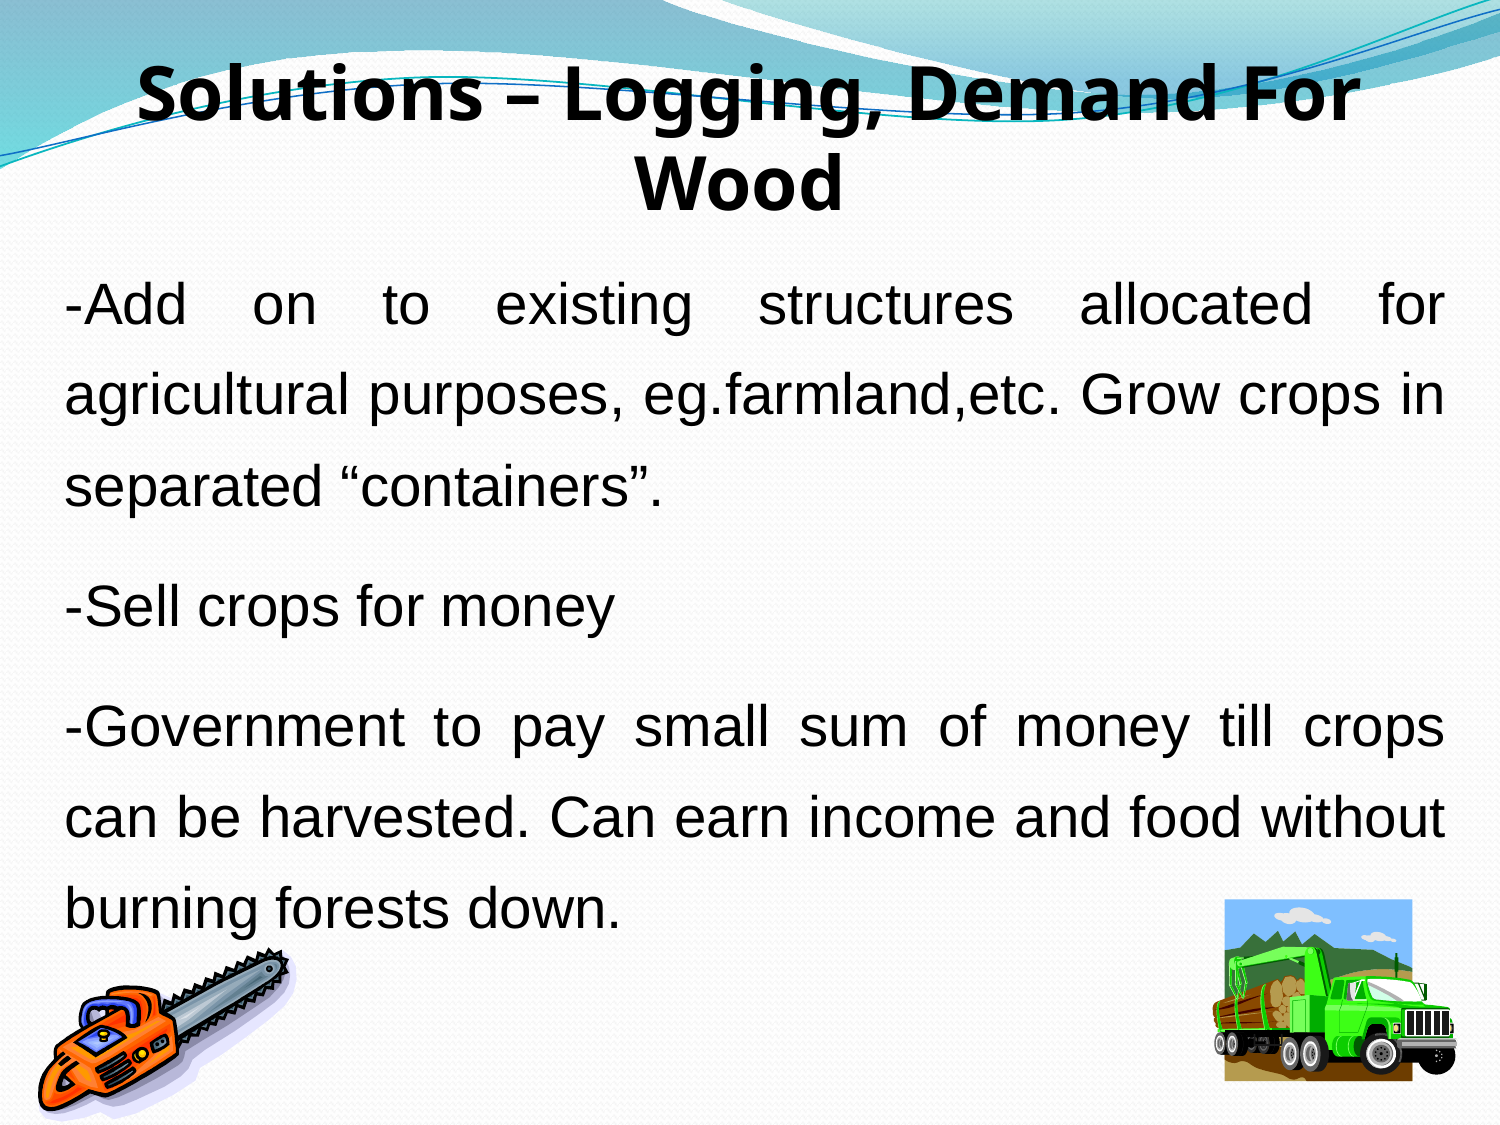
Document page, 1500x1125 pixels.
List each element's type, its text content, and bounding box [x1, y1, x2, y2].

text_box -Add on to existing structures allocated for agricultural purposes, eg.farmland,etc. Grow crops in separated “containers”. -Sell crops for money -Government to pay small sum of money till crops can be harvested. Can earn income and food without burning forests down. [49, 237, 1463, 1068]
picture [37, 943, 301, 1125]
picture [1212, 899, 1458, 1082]
title Solutions – Logging, Demand For Wood [0, 37, 1500, 226]
